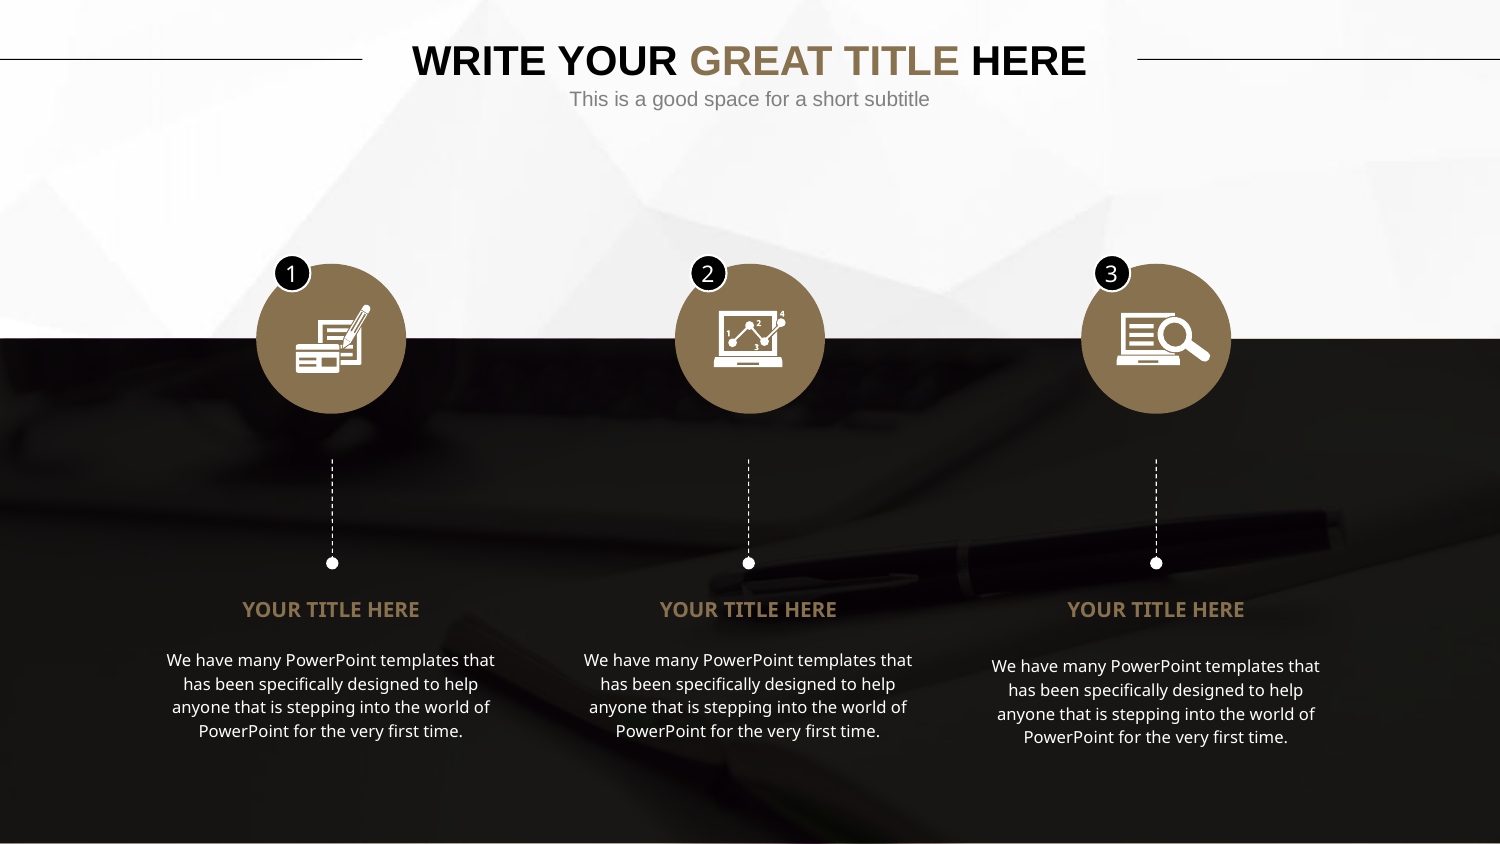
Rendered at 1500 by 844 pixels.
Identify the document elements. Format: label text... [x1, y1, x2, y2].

text_box YOUR TITLE HERE We have many PowerPoint templates that has been specifically designed to help anyone that is stepping into the world of PowerPoint for the very first time. [973, 584, 1339, 755]
text_box [256, 263, 407, 414]
text_box YOUR TITLE HERE We have many PowerPoint templates that has been specifically designed to help anyone that is stepping into the world of PowerPoint for the very first time. [565, 584, 931, 749]
text_box [326, 557, 339, 570]
text_box [674, 263, 825, 414]
text_box This is a good space for a short subtitle [554, 78, 945, 119]
text_box WRITE YOUR GREAT TITLE HERE [397, 26, 1103, 92]
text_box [1116, 312, 1212, 366]
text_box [295, 303, 371, 374]
text_box [742, 557, 755, 570]
text_box YOUR TITLE HERE We have many PowerPoint templates that has been specifically designed to help anyone that is stepping into the world of PowerPoint for the very first time. [148, 584, 514, 749]
picture [0, 0, 1500, 338]
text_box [273, 254, 311, 292]
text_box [1093, 254, 1131, 292]
text_box [1150, 557, 1163, 570]
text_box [690, 254, 727, 292]
text_box [1081, 263, 1232, 414]
text_box [0, 338, 1500, 844]
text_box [713, 310, 786, 368]
